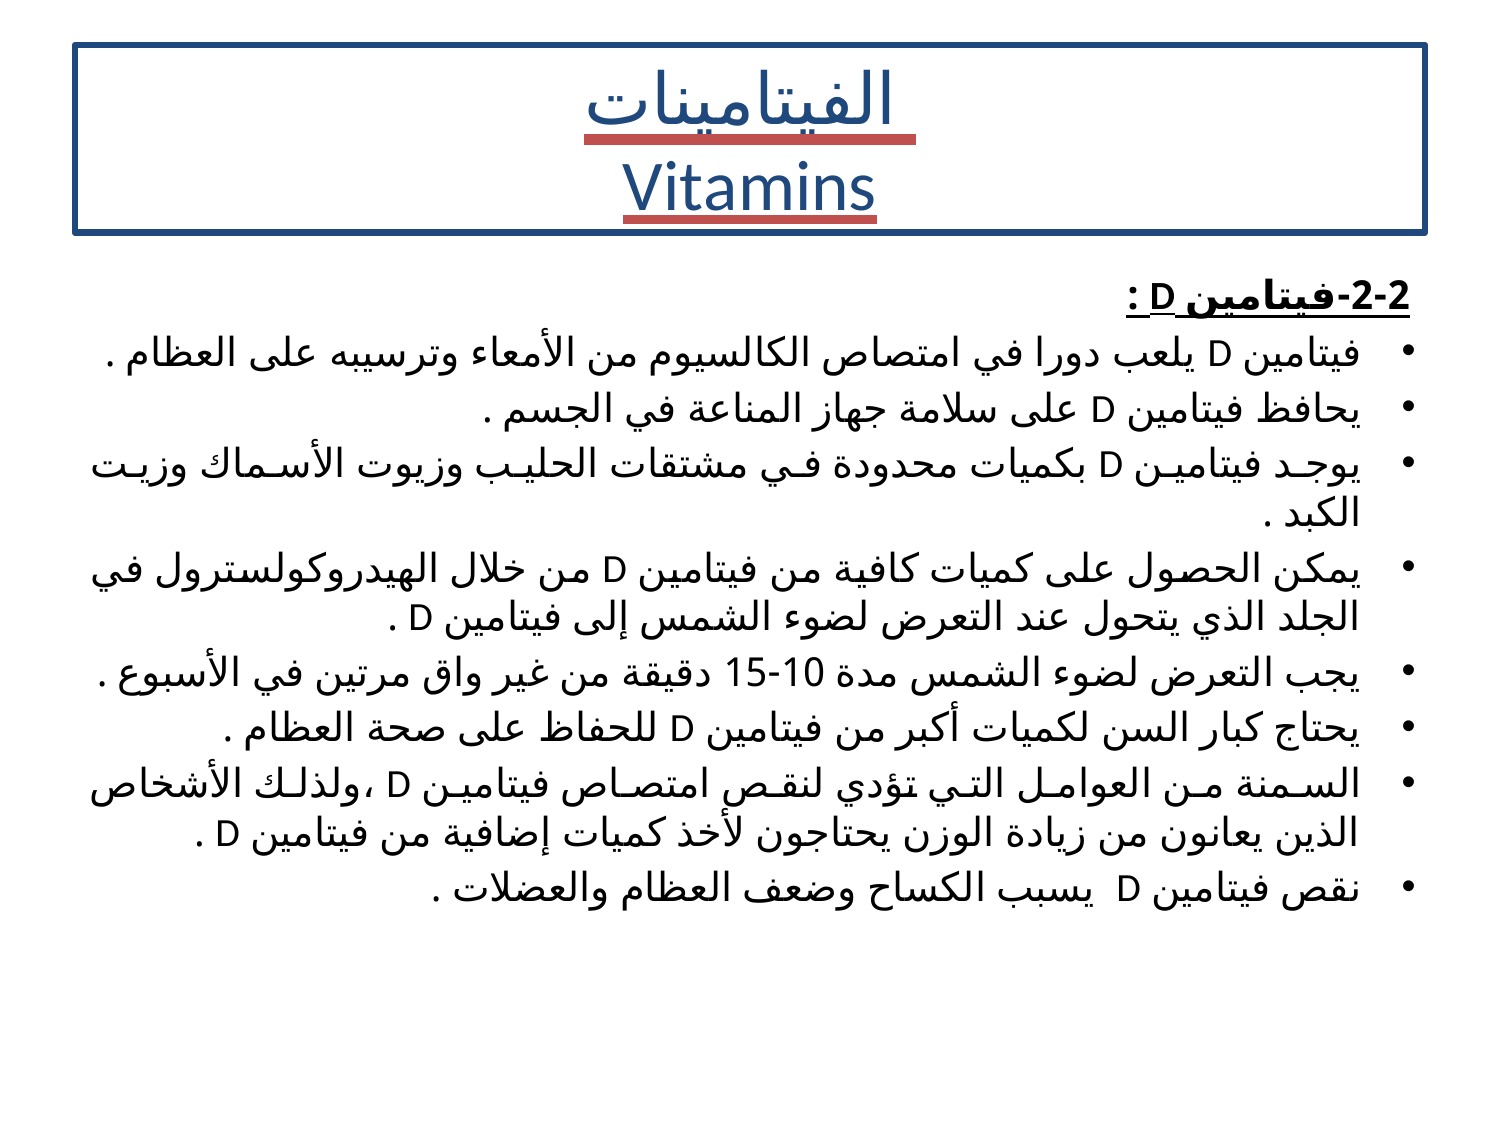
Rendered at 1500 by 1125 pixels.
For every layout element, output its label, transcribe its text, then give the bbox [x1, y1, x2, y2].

title الفيتامينات Vitamins [75, 45, 1425, 233]
list 2-2-فيتامين D : فيتامين D يلعب دورا في امتصاص الكالسيوم من الأمعاء وترسيبه على العظام . يحافظ فيتامين D على سلامة جهاز المناعة في الجسم . يوجد فيتامين D بكميات محدودة في مشتقات الحليب وزيوت الأسماك وزيت الكبد . يمكن الحصول على كميات كافية من فيتامين D من خلال الهيدروكولسترول في الجلد الذي يتحول عند التعرض لضوء الشمس إلى فيتامين D . يجب التعرض لضوء الشمس مدة 10-15 دقيقة من غير واق مرتين في الأسبوع . يحتاج كبار السن لكميات أكبر من فيتامين D للحفاظ على صحة العظام . السمنة من العوامل التي تؤدي لنقص امتصاص فيتامين D ،ولذلك الأشخاص الذين يعانون من زيادة الوزن يحتاجون لأخذ كميات إضافية من فيتامين D . نقص فيتامين D يسبب الكساح وضعف العظام والعضلات . [75, 262, 1425, 1005]
